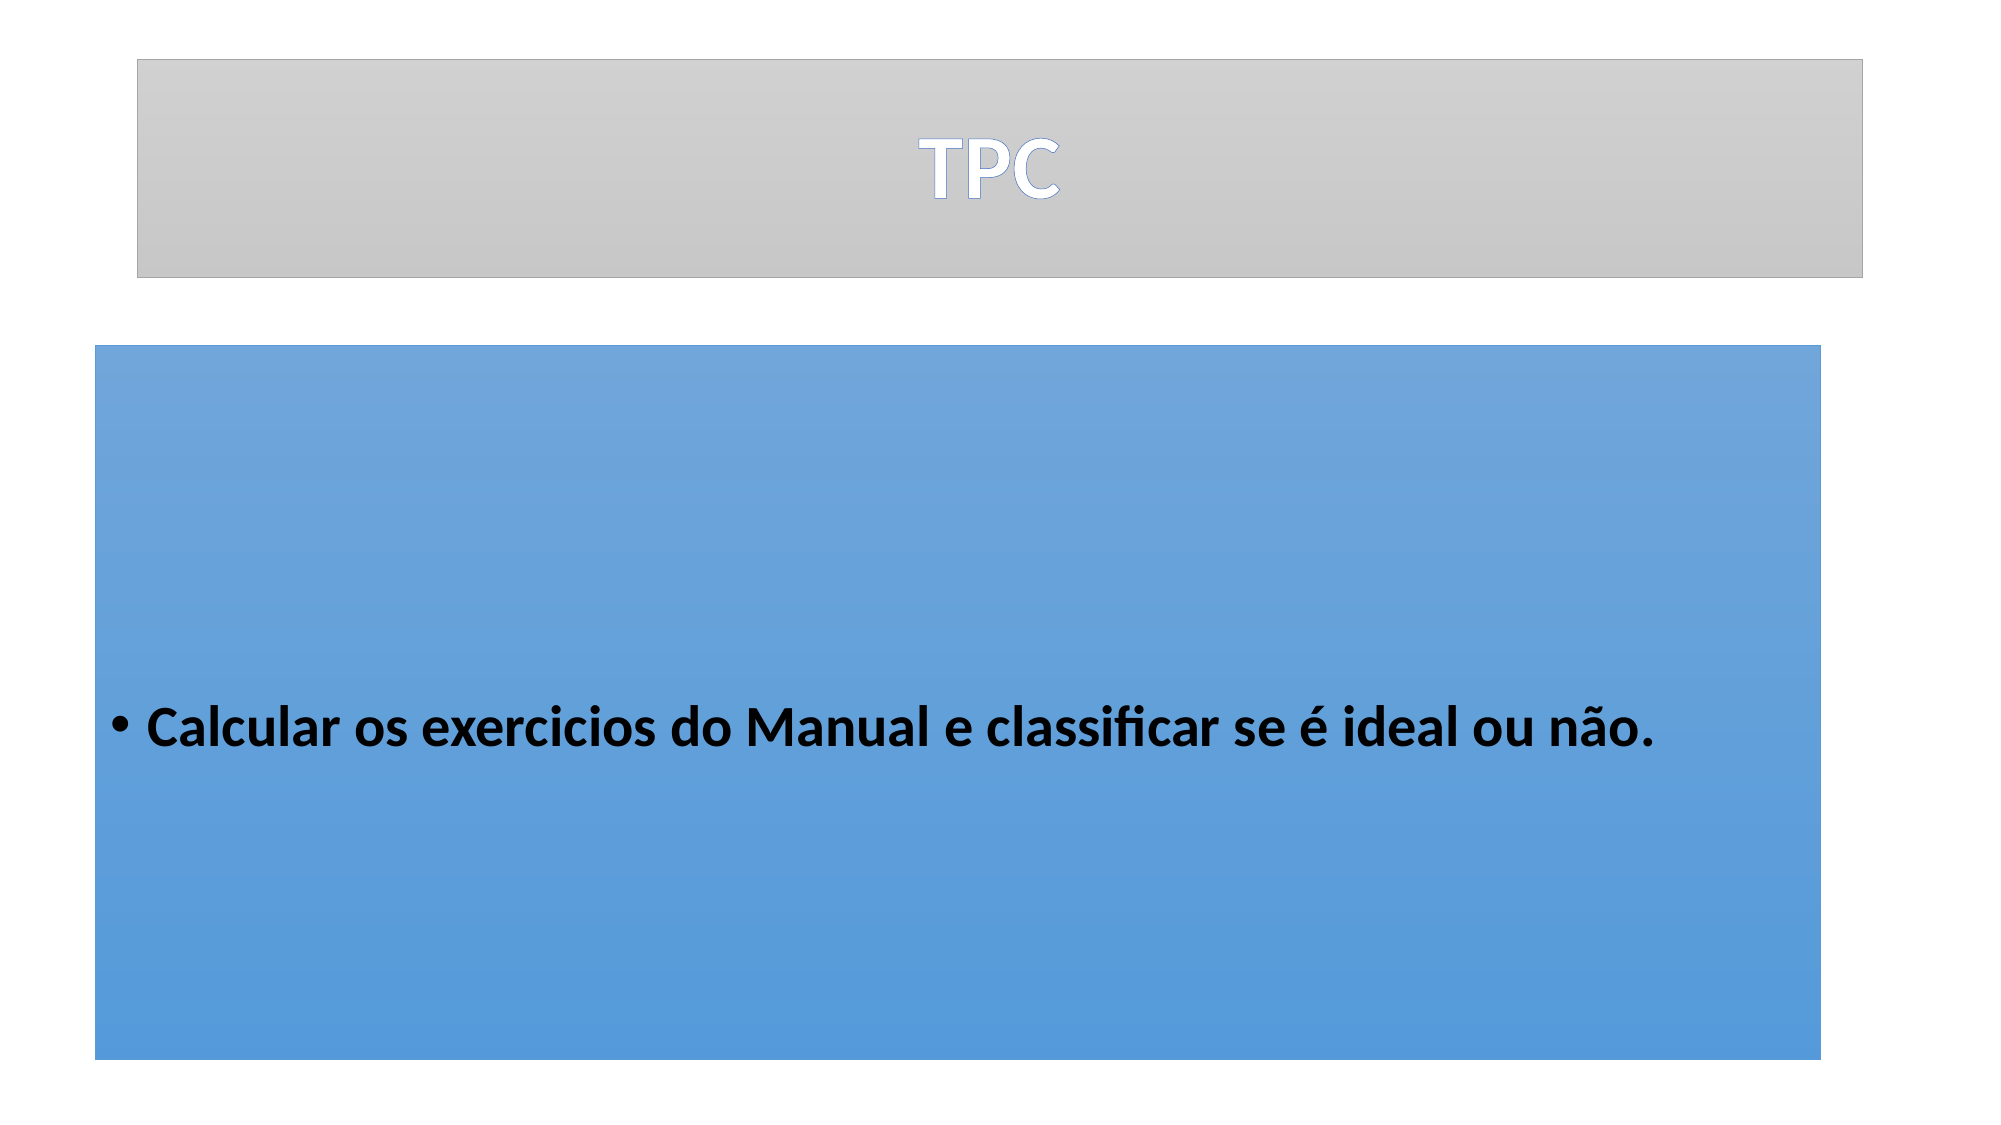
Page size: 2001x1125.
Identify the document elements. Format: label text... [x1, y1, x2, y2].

list Calcular os exercicios do Manual e classificar se é ideal ou não. [95, 345, 1821, 1060]
title TPC [137, 59, 1863, 278]
